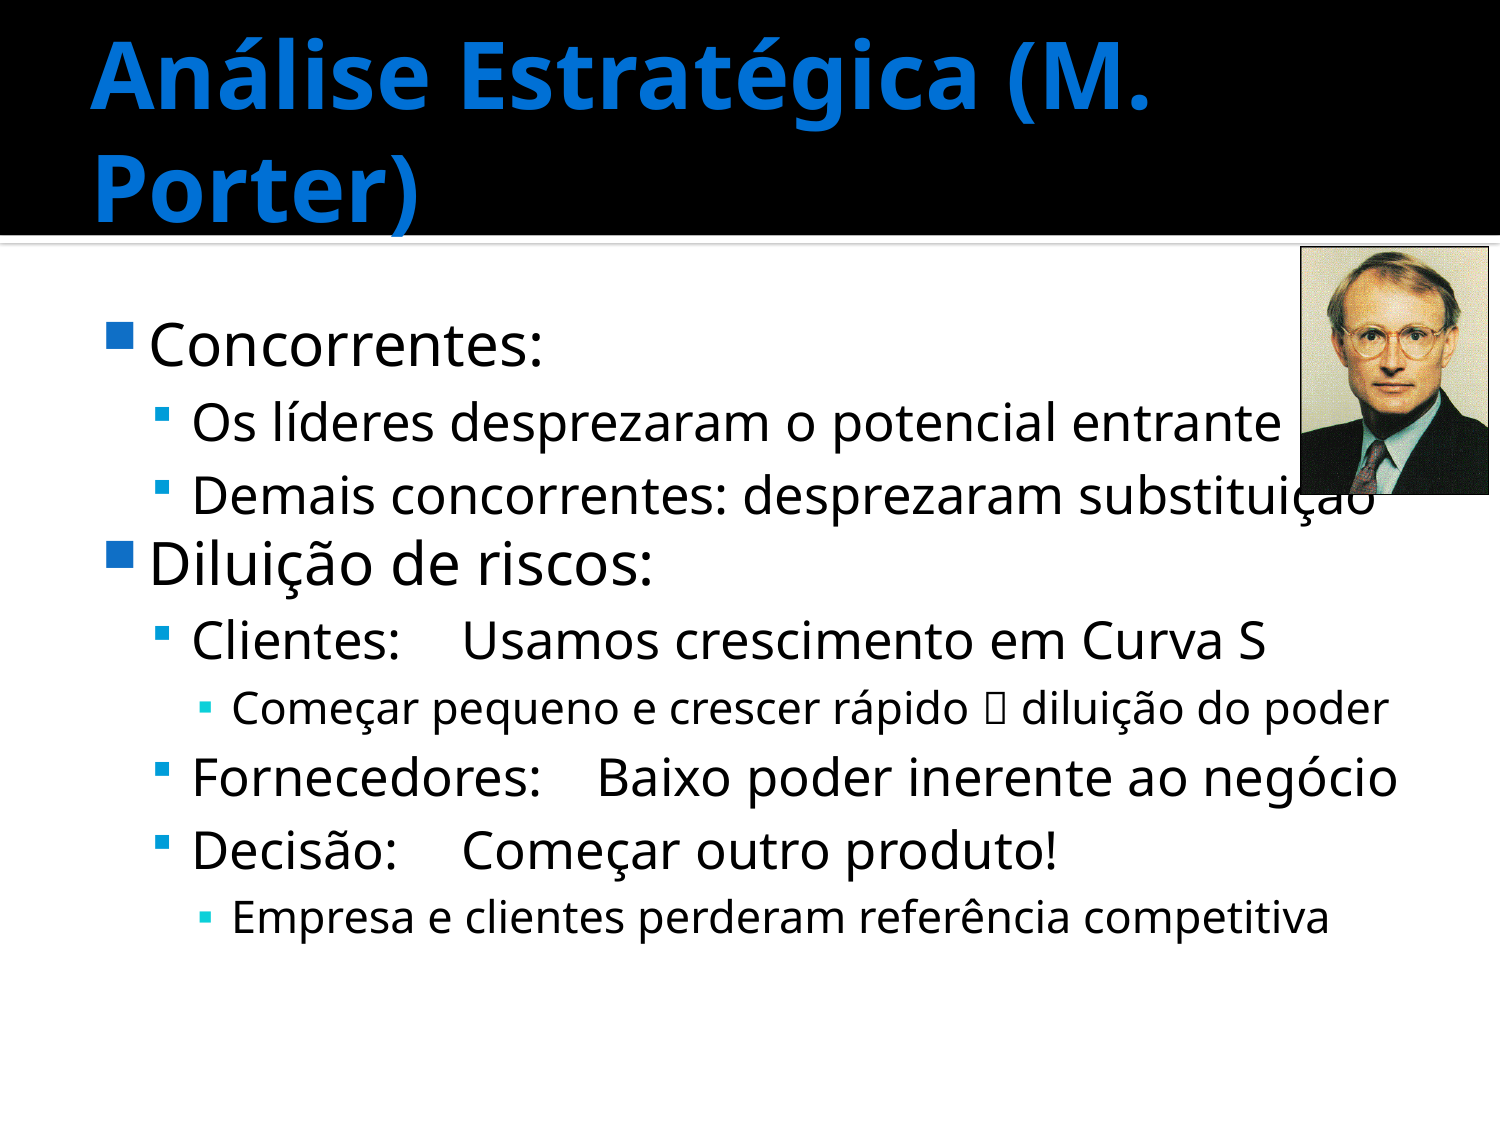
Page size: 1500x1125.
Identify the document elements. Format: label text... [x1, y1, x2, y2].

list Concorrentes: Os líderes desprezaram o potencial entrante Demais concorrentes: desprezaram substituição Diluição de riscos: Clientes: Usamos crescimento em Curva S Começar pequeno e crescer rápido  diluição do poder Fornecedores: Baixo poder inerente ao negócio Decisão: Começar outro produto! Empresa e clientes perderam referência competitiva [75, 291, 1425, 1050]
picture [1300, 245, 1489, 495]
title Análise Estratégica (M. Porter) [75, 25, 1425, 231]
